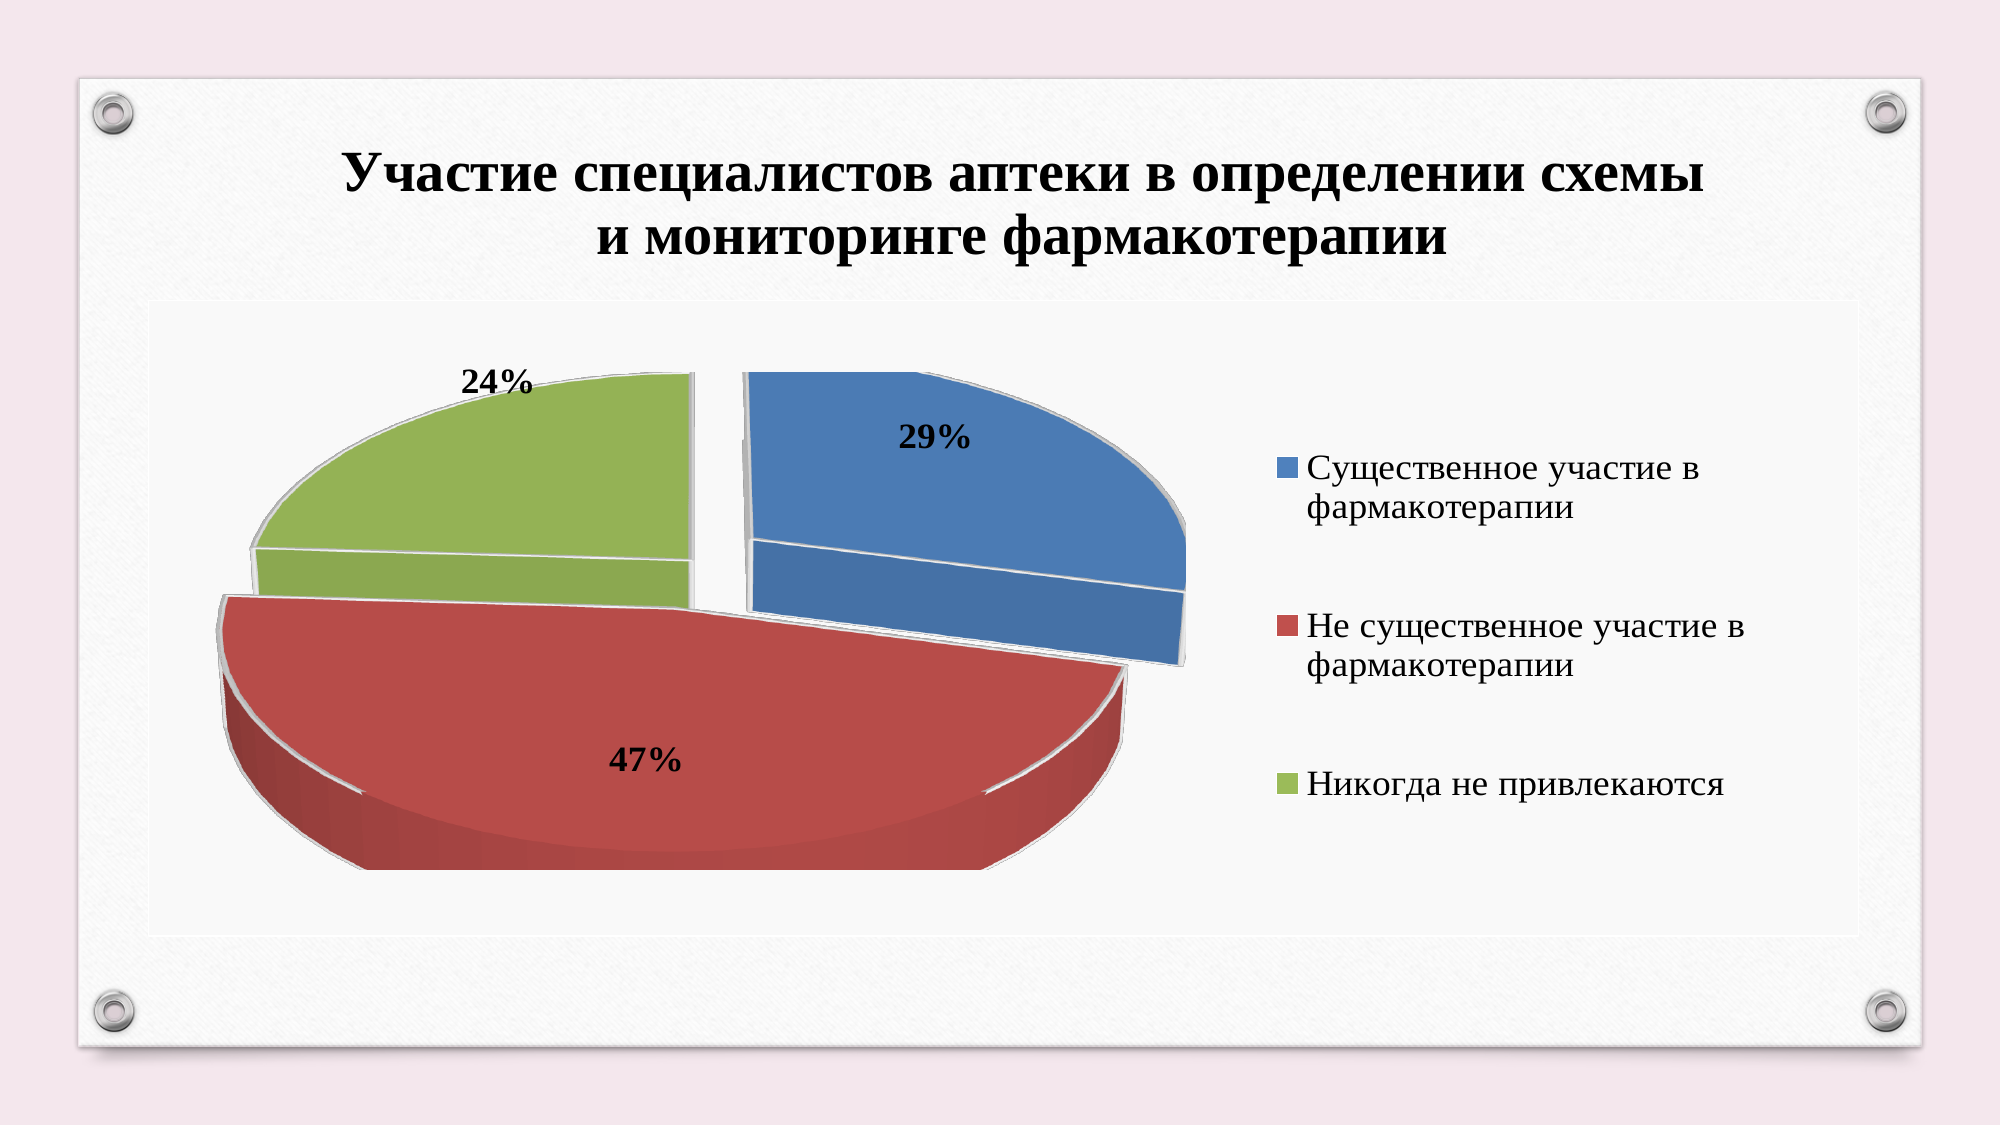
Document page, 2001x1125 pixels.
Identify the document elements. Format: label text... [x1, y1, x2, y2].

picture [0, 0, 2000, 1125]
text_box Участие специалистов аптеки в определении схемы и мониторинге фармакотерапии [307, 133, 1739, 274]
chart [147, 299, 1860, 967]
